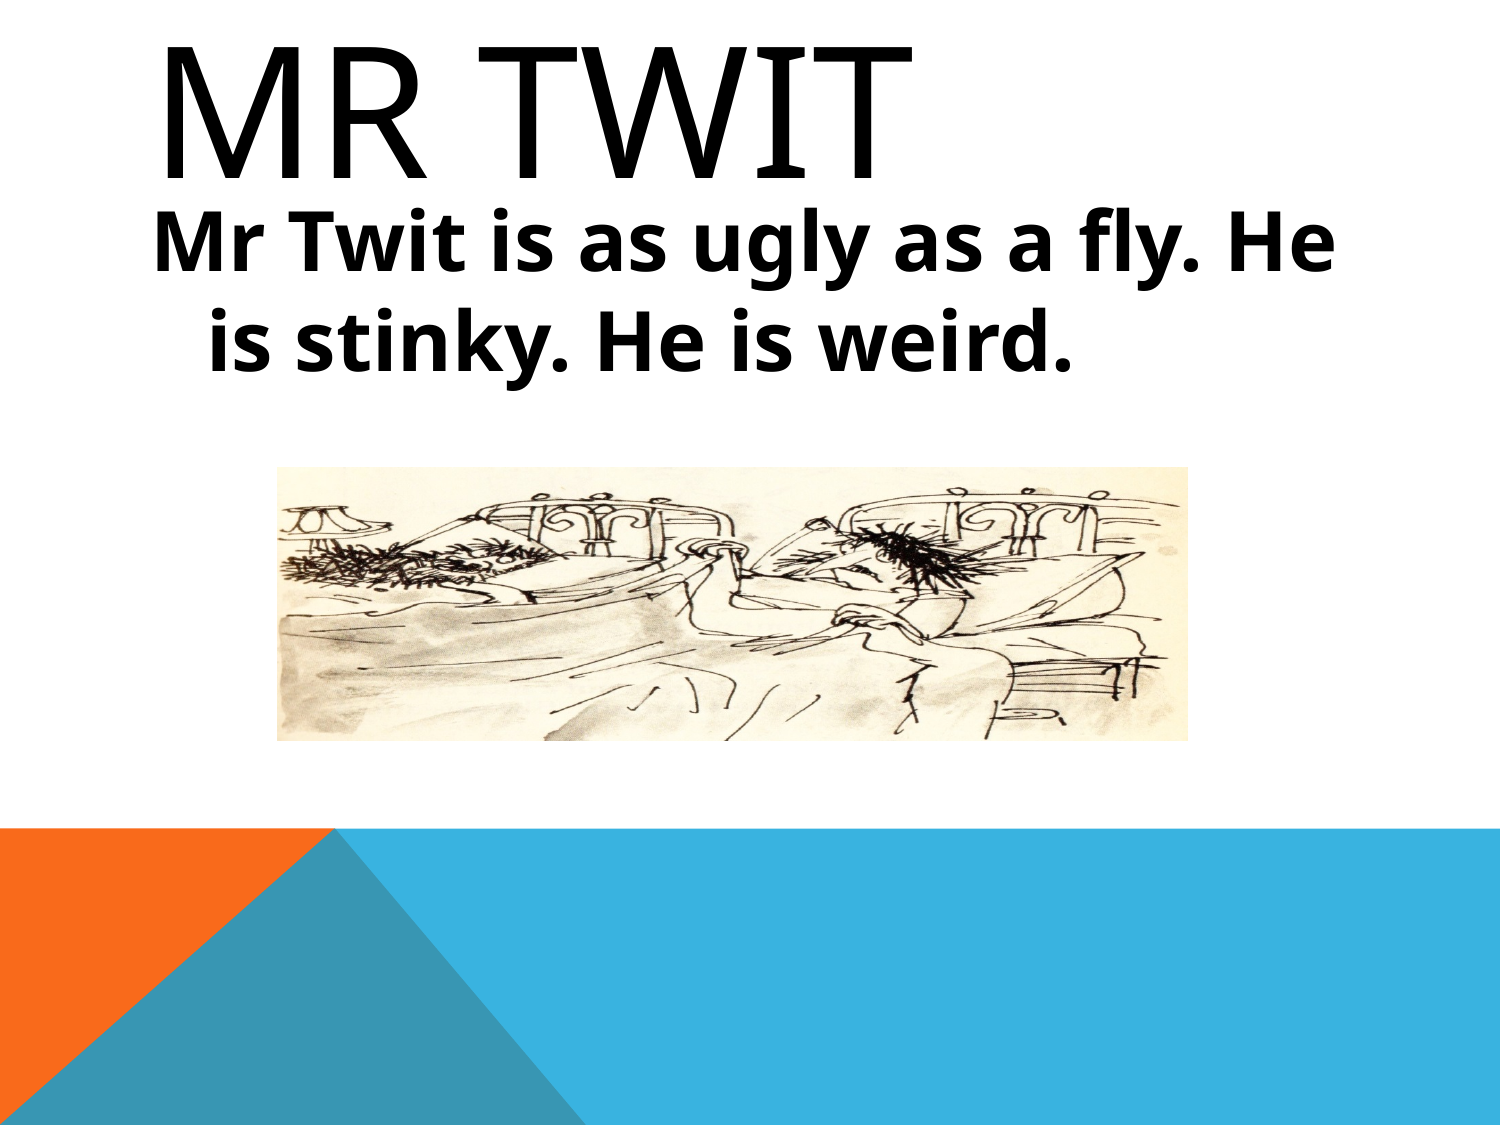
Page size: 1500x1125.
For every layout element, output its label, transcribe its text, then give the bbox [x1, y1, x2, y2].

list Mr Twit is as ugly as a fly. He is stinky. He is weird. [135, 180, 1369, 768]
title mR twit [135, 60, 1369, 150]
picture [277, 467, 1188, 742]
